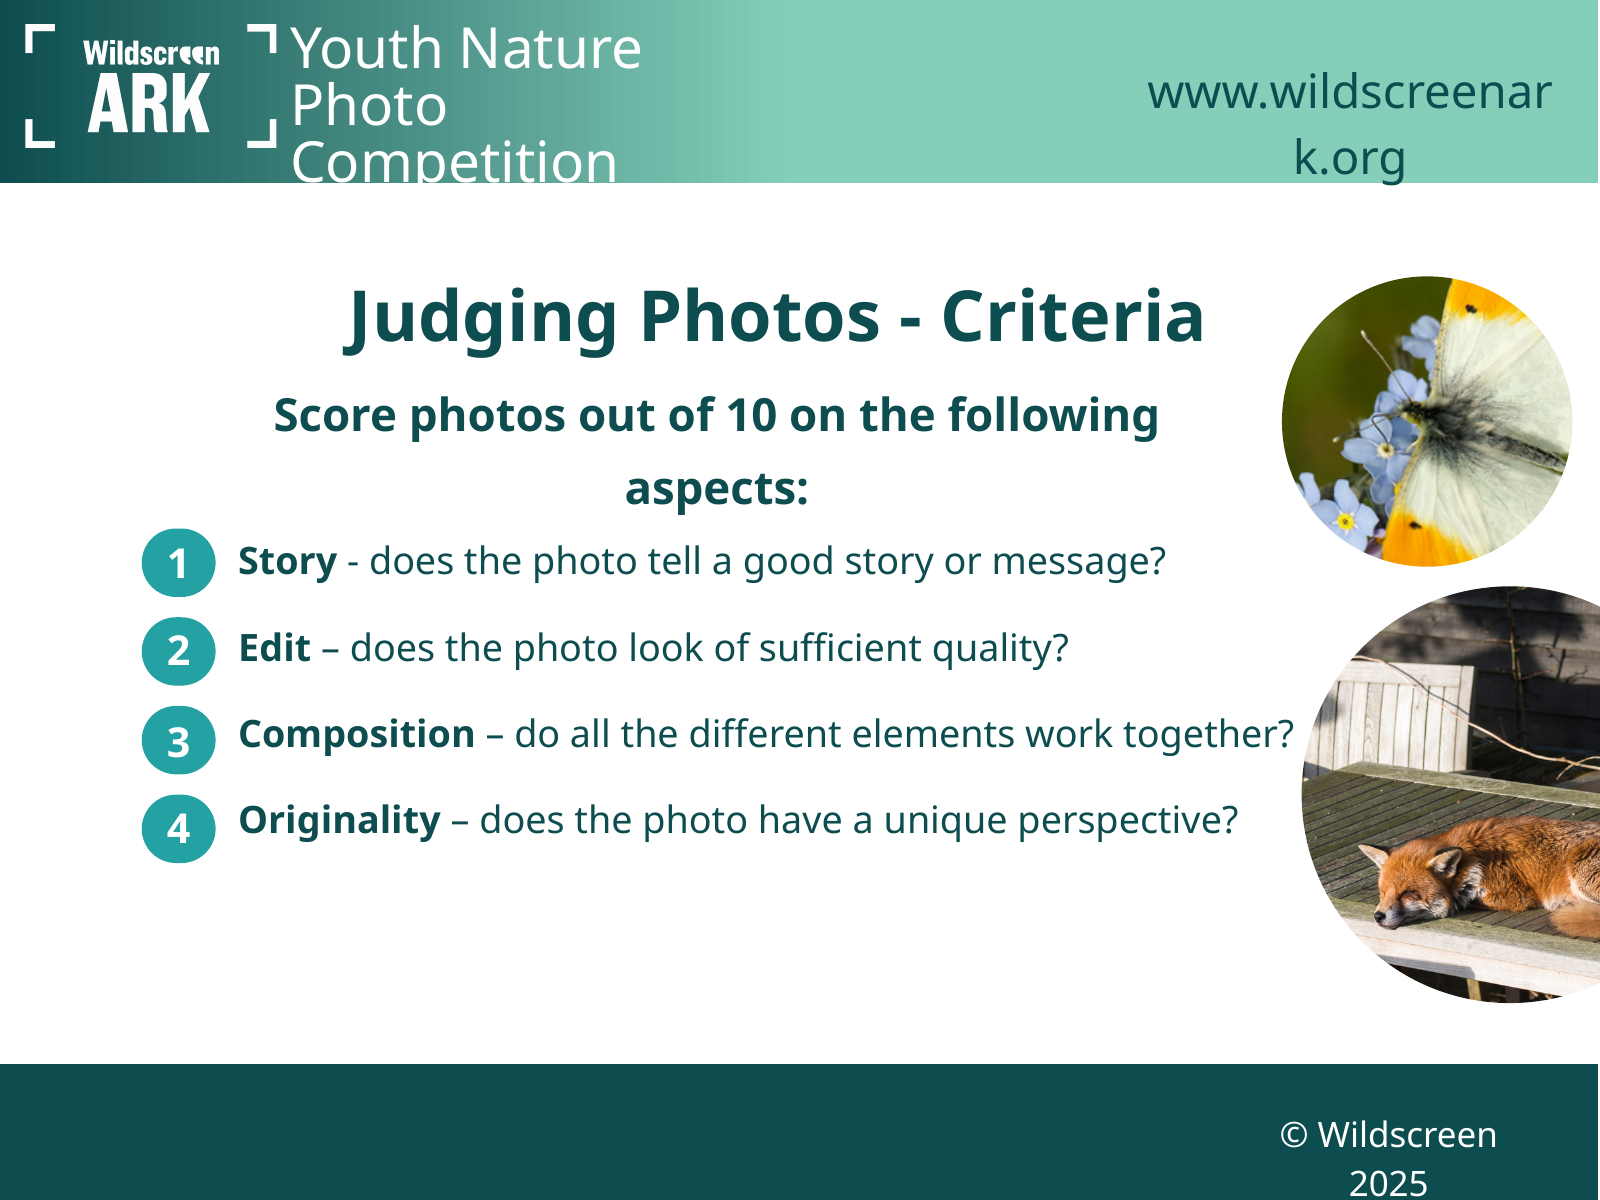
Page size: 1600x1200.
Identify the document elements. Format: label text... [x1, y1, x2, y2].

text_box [1281, 276, 1573, 567]
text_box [141, 768, 216, 878]
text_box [233, 549, 1351, 878]
text_box Judging Photos - Criteria [341, 256, 1216, 420]
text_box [141, 679, 216, 768]
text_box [0, 1063, 1599, 1200]
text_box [173, 422, 1261, 523]
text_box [141, 502, 216, 591]
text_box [25, 23, 658, 149]
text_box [141, 591, 216, 679]
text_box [0, 0, 1599, 184]
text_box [1301, 586, 1600, 1004]
